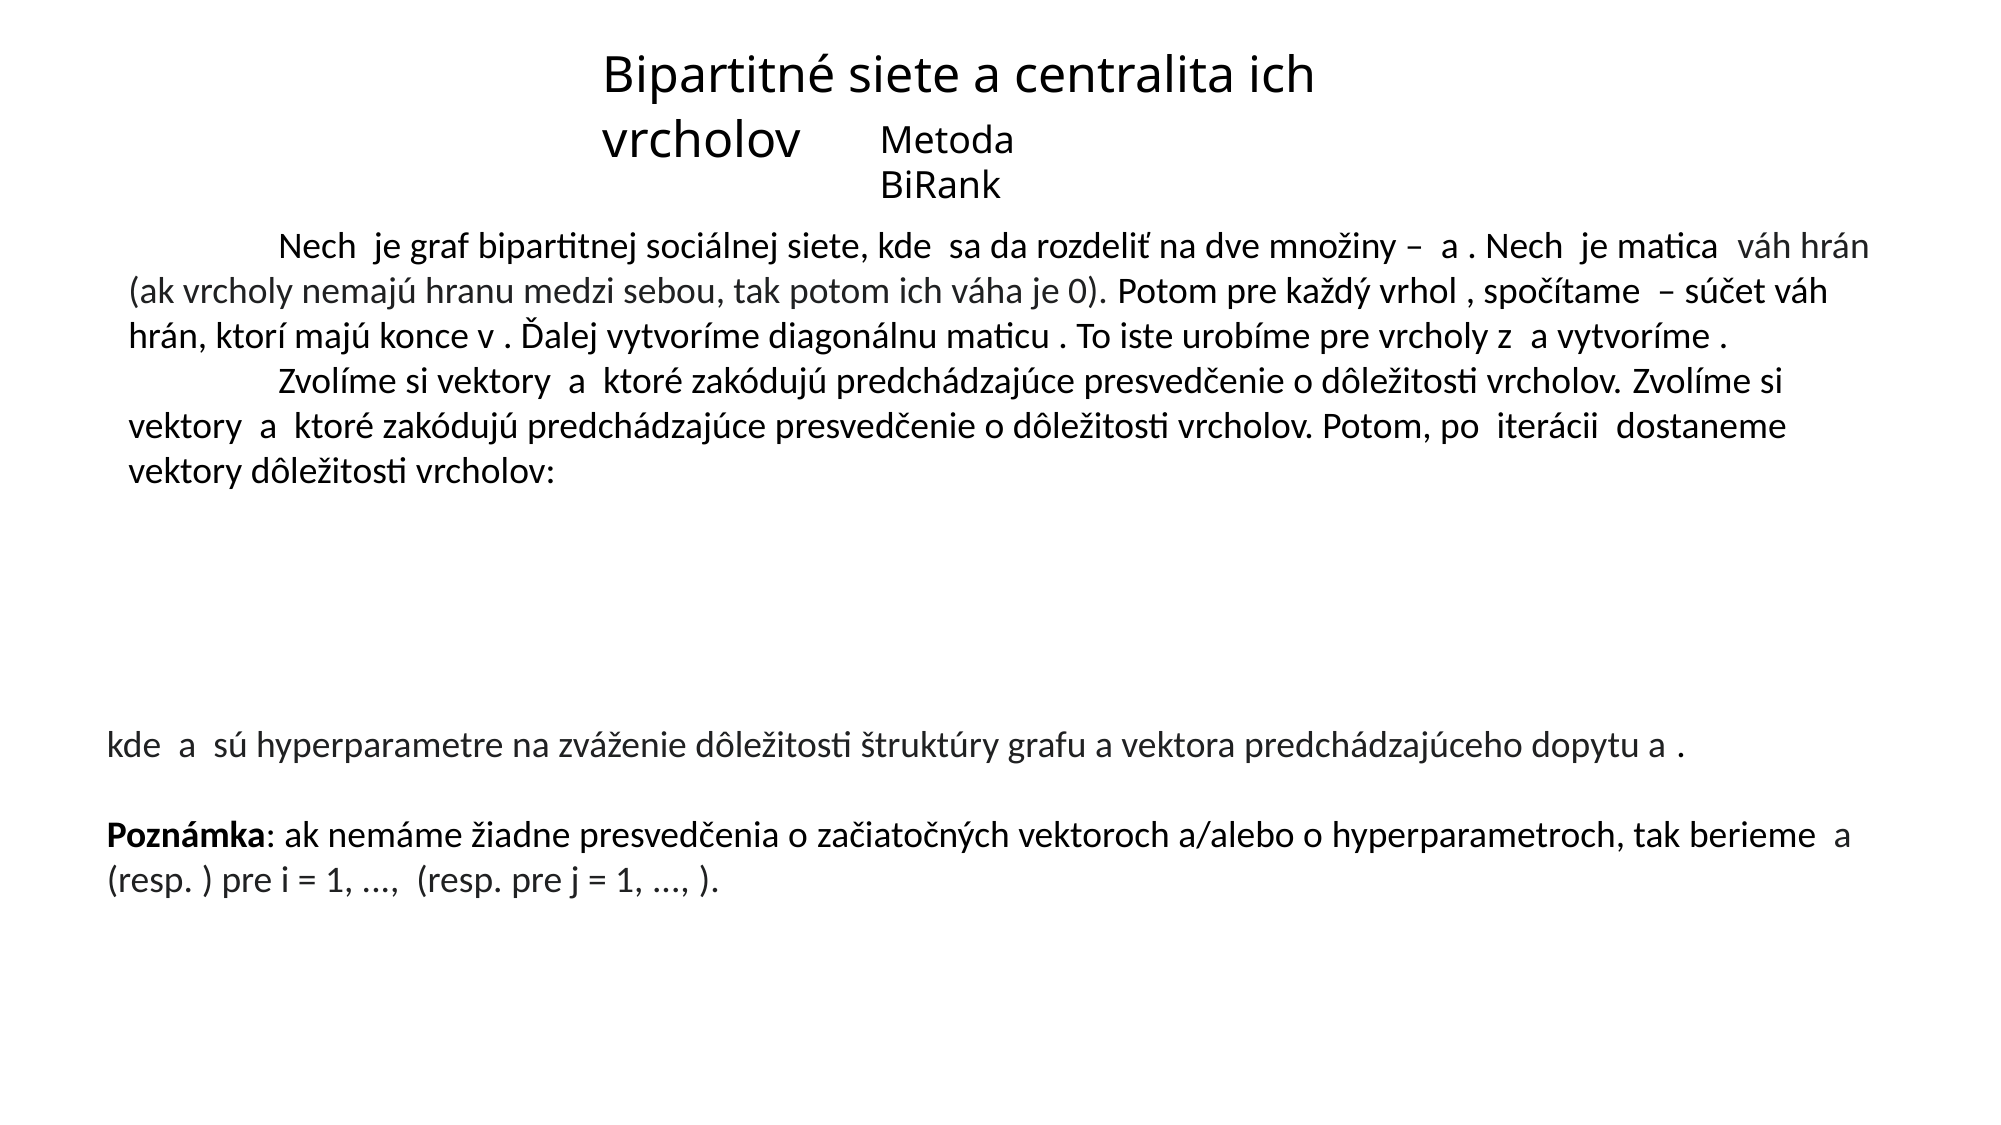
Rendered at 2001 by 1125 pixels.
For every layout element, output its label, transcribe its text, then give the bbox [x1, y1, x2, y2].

text_box Bipartitné siete a centralita ich vrcholov [588, 31, 1412, 175]
text_box Metoda BiRank [864, 108, 1136, 214]
